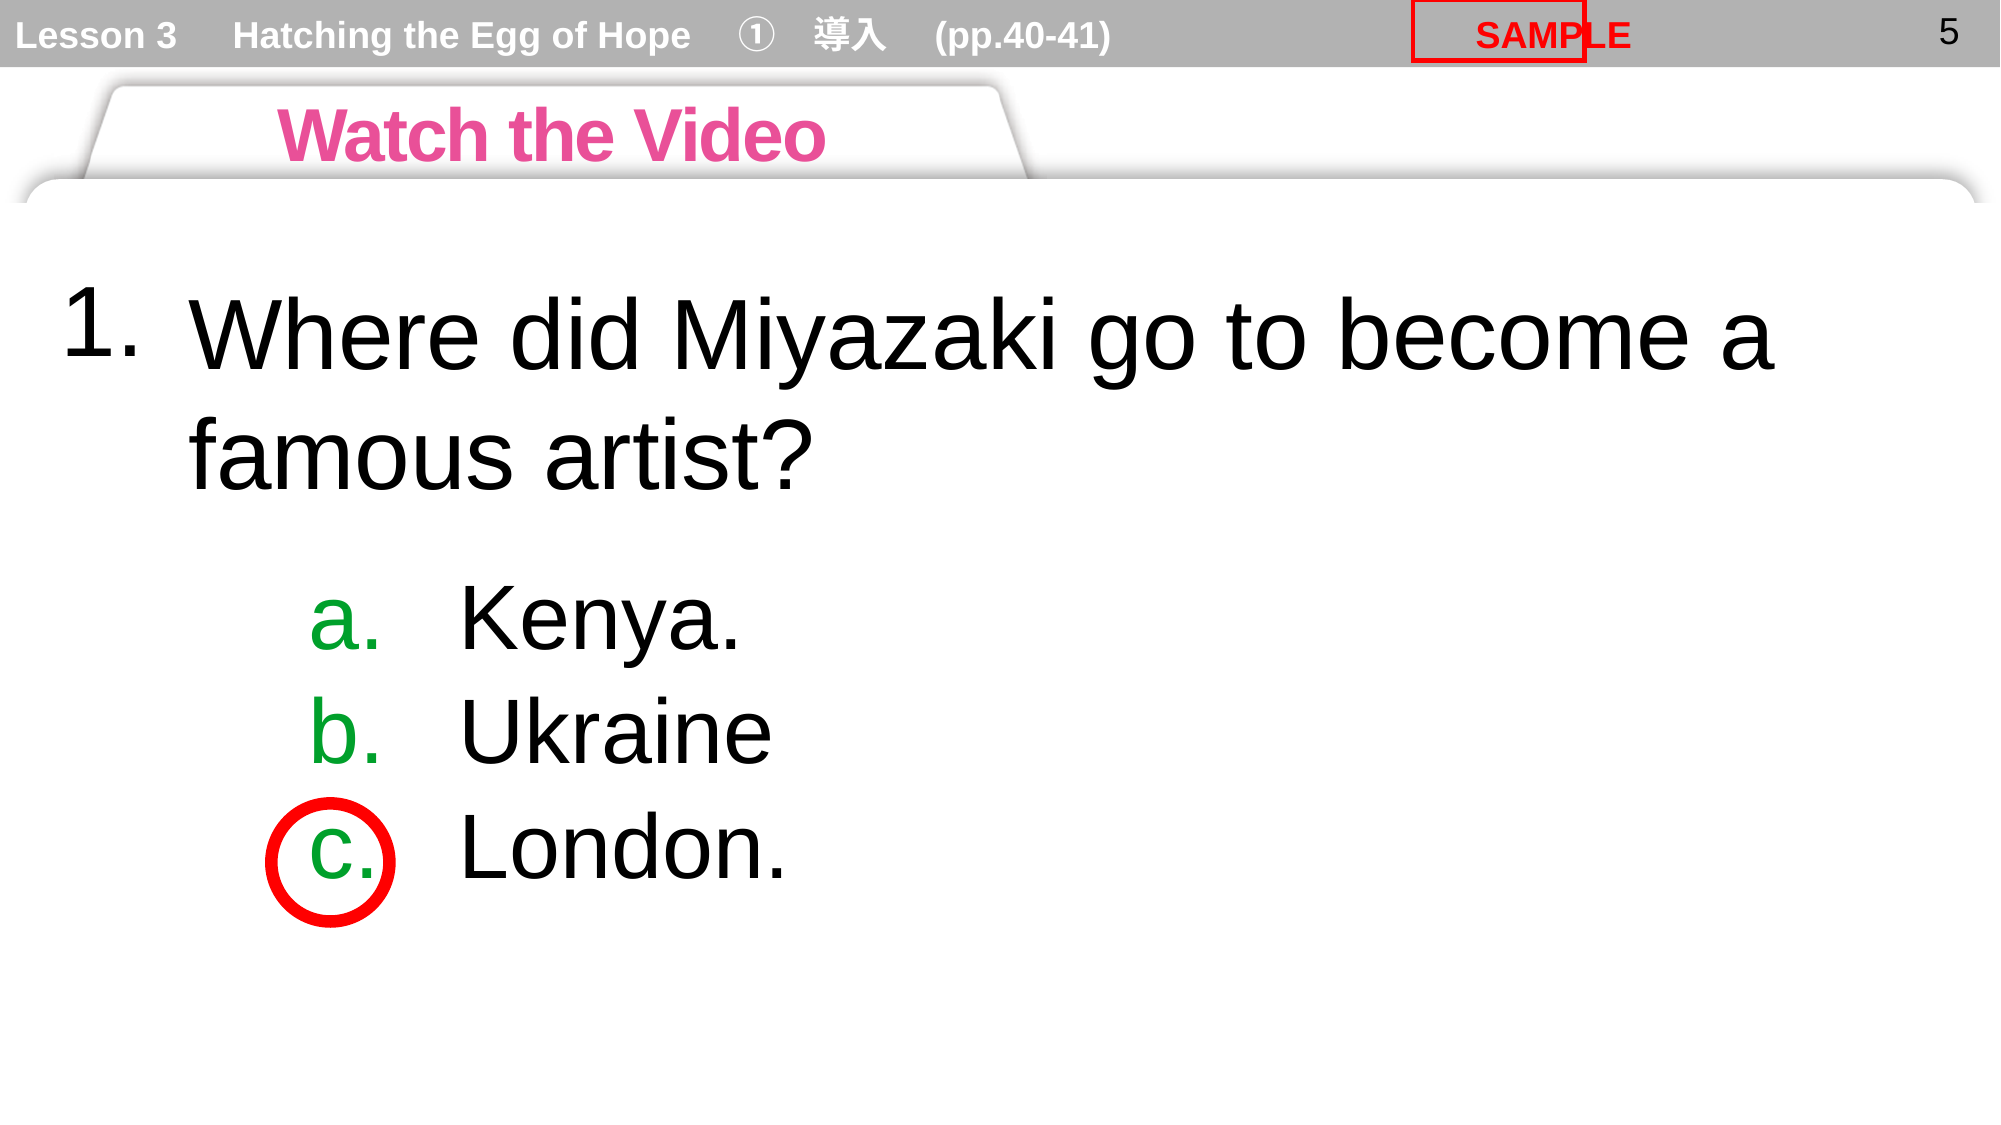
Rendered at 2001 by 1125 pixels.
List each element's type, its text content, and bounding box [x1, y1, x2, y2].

picture [0, 69, 2000, 203]
list Where did Miyazaki go to become a famous artist? [173, 262, 1944, 676]
list 1. [32, 262, 173, 441]
list Kenya. Ukraine London. [293, 562, 1945, 1081]
text_box [270, 802, 391, 923]
